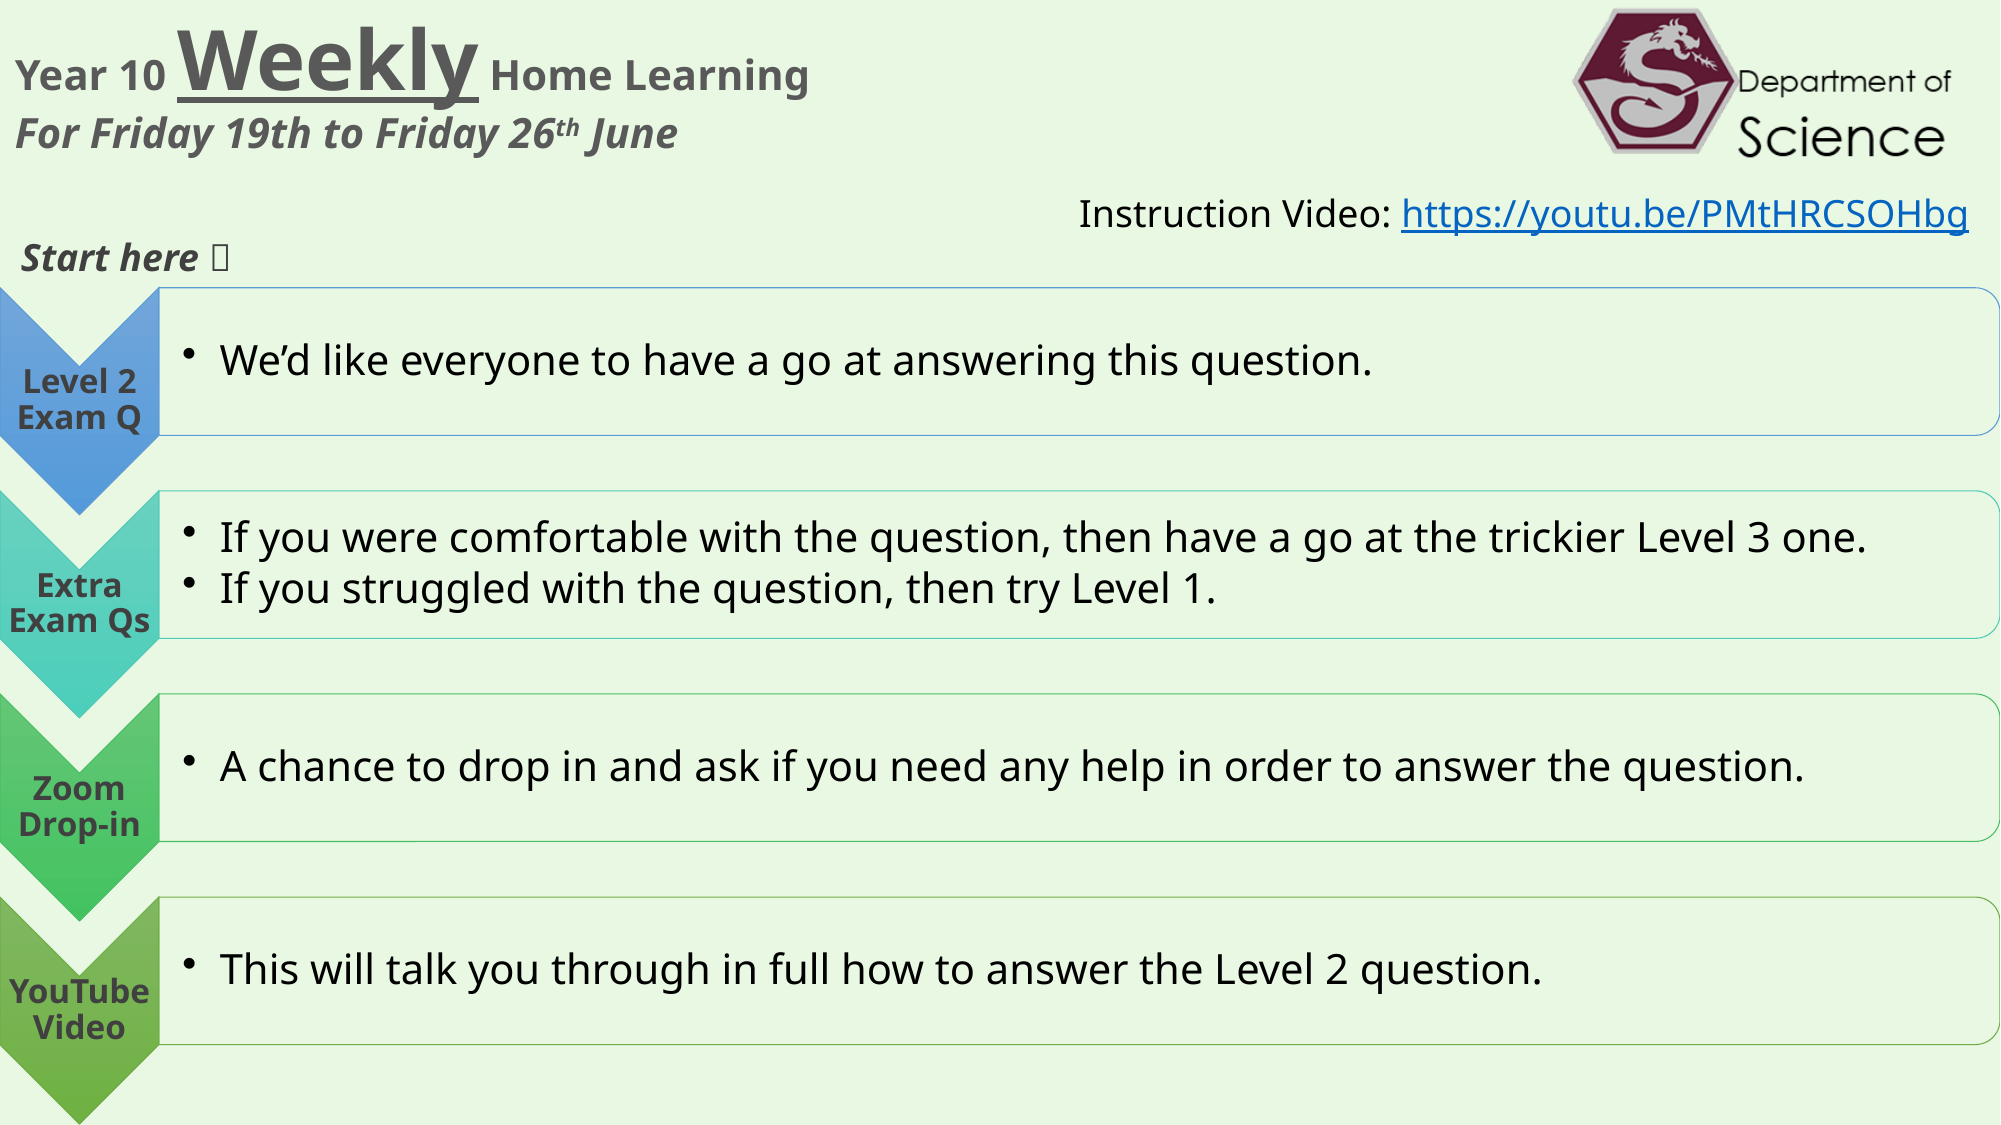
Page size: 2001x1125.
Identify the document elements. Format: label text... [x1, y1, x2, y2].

picture [1565, 0, 2000, 181]
text_box Start here  [0, 226, 253, 286]
text_box Instruction Video: https://youtu.be/PMtHRCSOHbg [1064, 182, 1985, 286]
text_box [0, 286, 2000, 1125]
text_box Year 10 Weekly Home Learning For Friday 19th to Friday 26th June [0, 0, 1124, 165]
